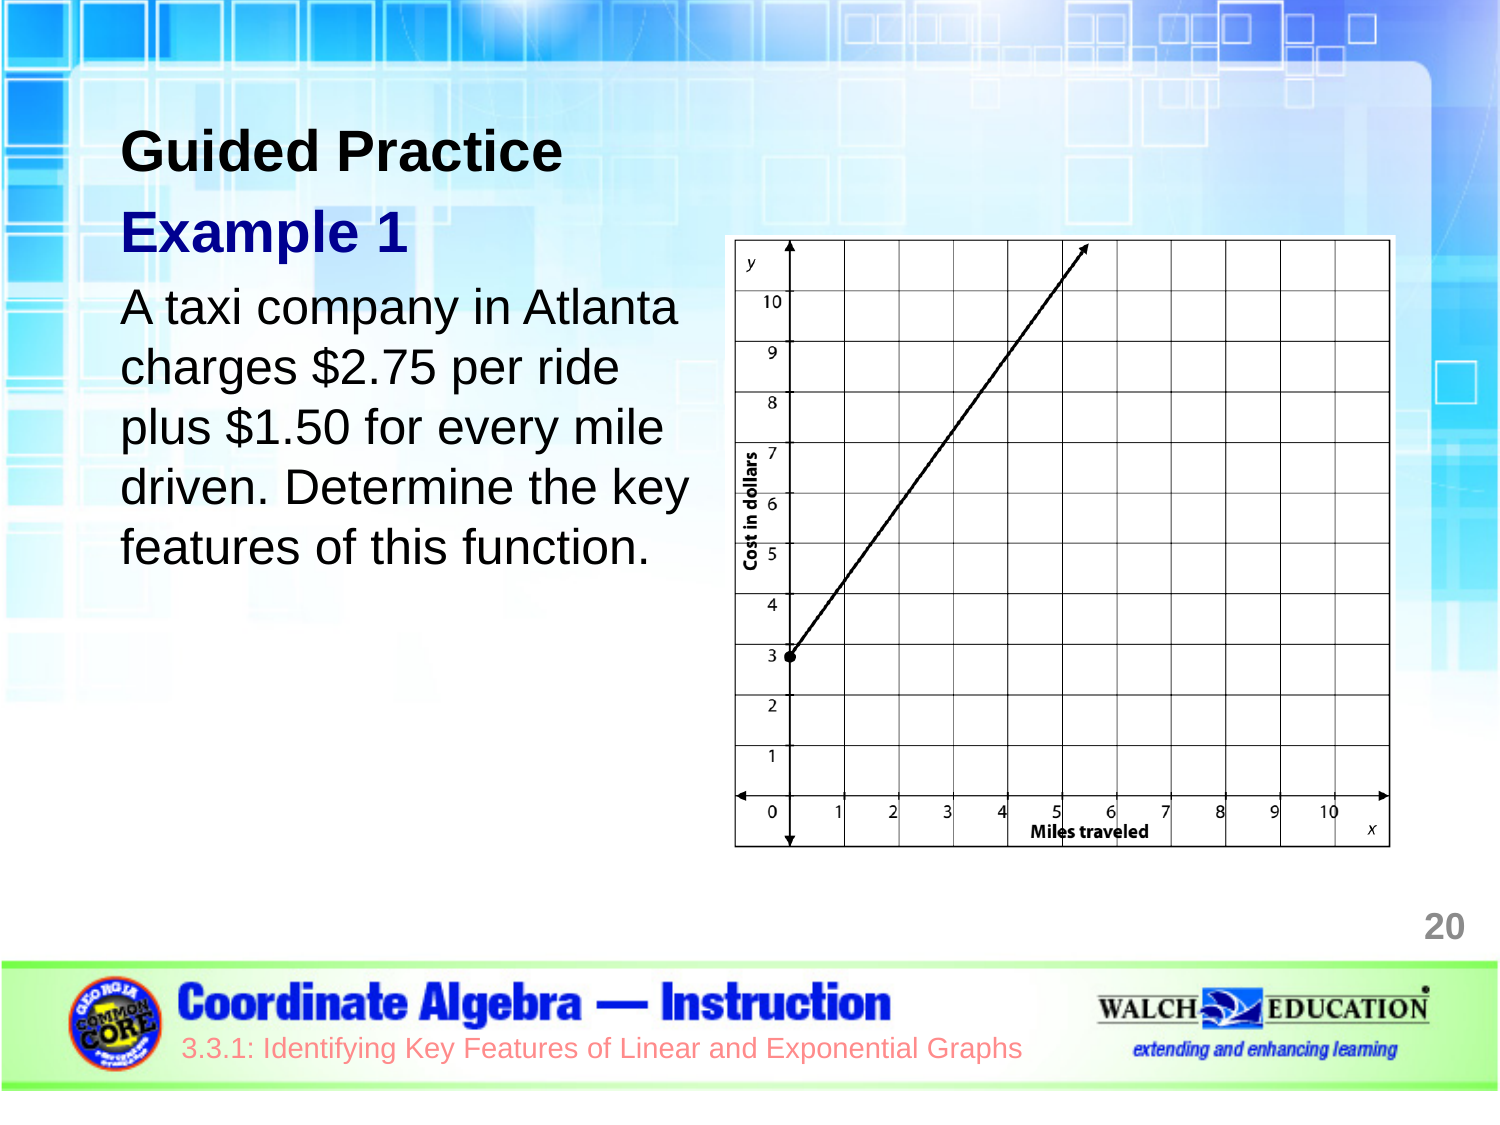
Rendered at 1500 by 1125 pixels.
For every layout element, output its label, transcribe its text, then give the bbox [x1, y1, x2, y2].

footer 3.3.1: Identifying Key Features of Linear and Exponential Graphs [166, 1024, 1080, 1069]
subtitle Guided Practice Example 1 A taxi company in Atlanta charges $2.75 per ride plus $1.50 for every mile driven. Determine the key features of this function. [105, 105, 1428, 925]
slide_number 20 [1361, 901, 1481, 949]
picture [1, 0, 1500, 1091]
